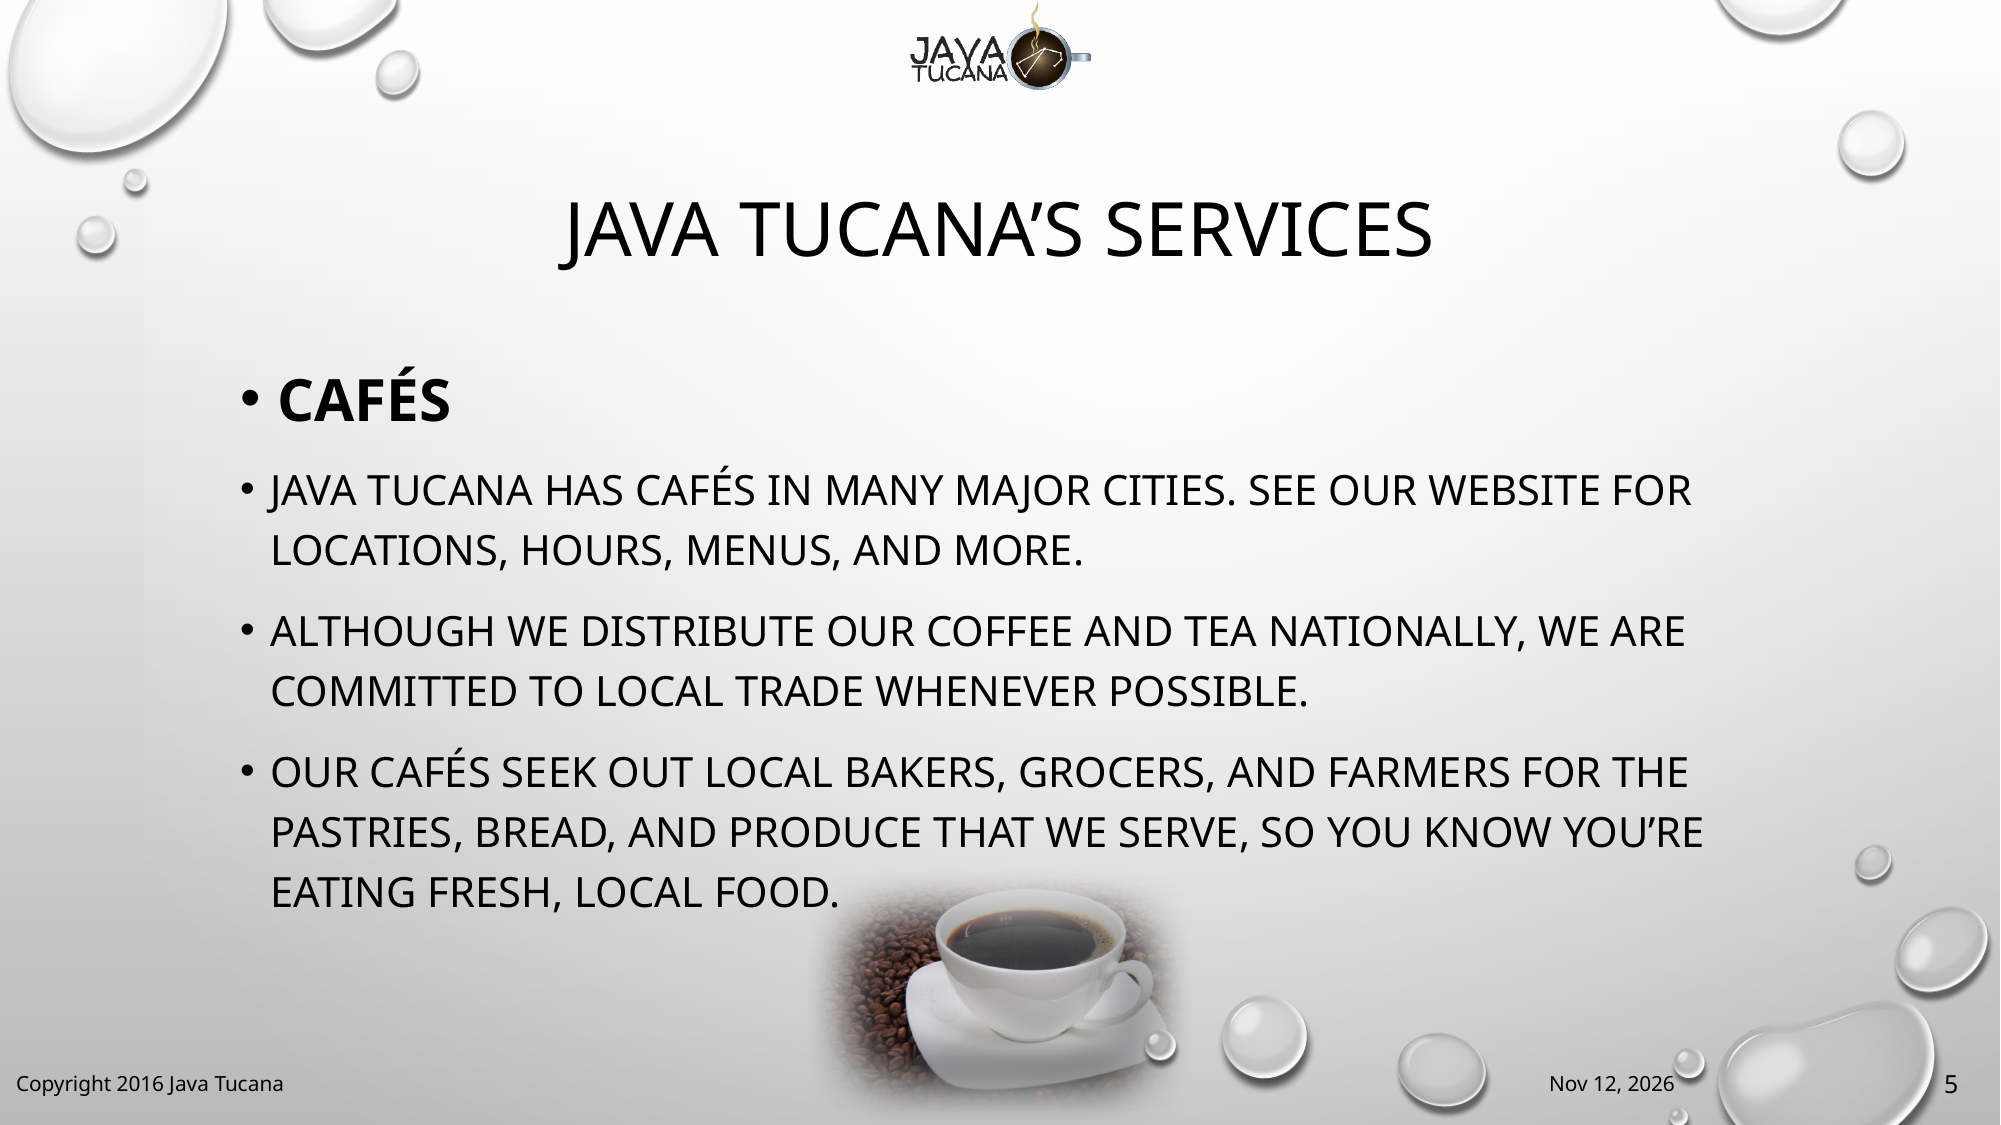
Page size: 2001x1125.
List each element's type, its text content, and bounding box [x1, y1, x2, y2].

title Java Tucana’s Services [149, 101, 1851, 364]
picture [0, 0, 2001, 1125]
slide_number 25-May-16 [1239, 1055, 1690, 1116]
slide_number 5 [1848, 1055, 1974, 1116]
list Cafés Java Tucana has cafés in many major cities. See our website for locations, hours, menus, and more. Although we distribute our coffee and tea nationally, we are committed to local trade whenever possible. Our cafés seek out local bakers, grocers, and farmers for the pastries, bread, and produce that we serve, so you know you’re eating fresh, local food. [225, 341, 1785, 1002]
footer Copyright 2016 Java Tucana [1, 1055, 1096, 1116]
